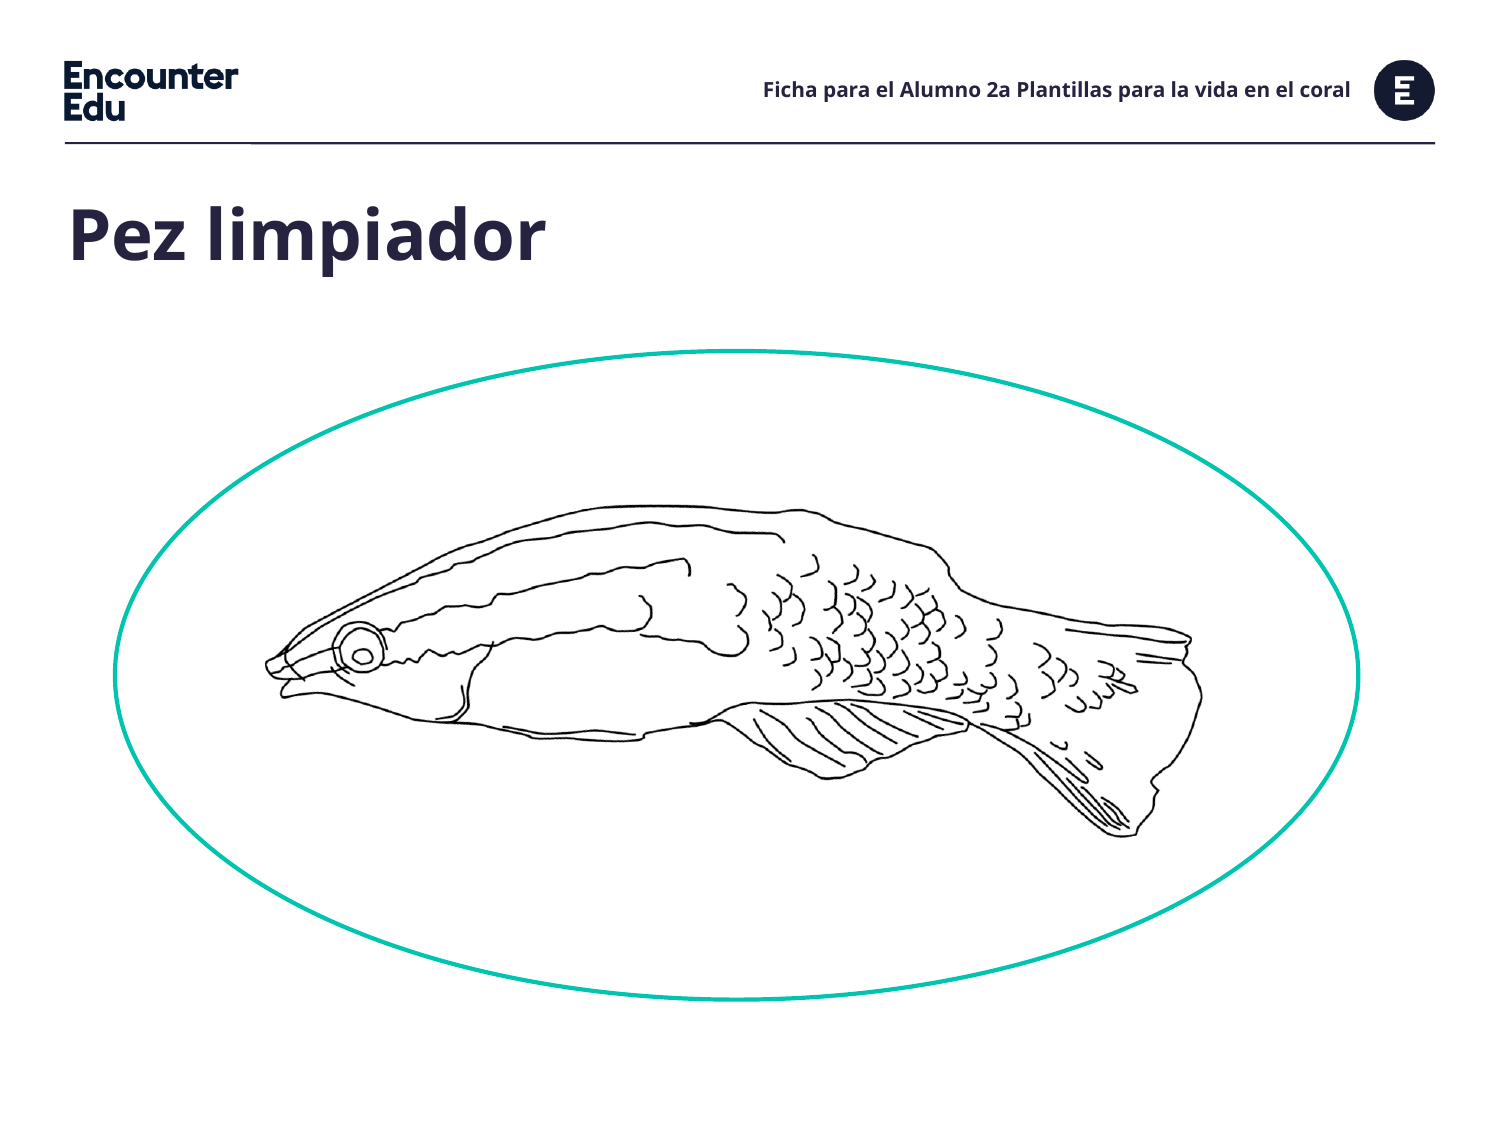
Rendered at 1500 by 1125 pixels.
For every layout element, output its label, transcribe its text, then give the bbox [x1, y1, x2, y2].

picture [279, 482, 1195, 911]
list Pez limpiador [59, 191, 929, 394]
text_box [114, 366, 1359, 895]
picture [1372, 58, 1436, 122]
picture [1095, 399, 1151, 433]
picture [315, 915, 464, 993]
title Ficha para el Alumno 2a Plantillas para la vida en el coral [749, 67, 1359, 114]
picture [60, 59, 243, 122]
text_box [309, 911, 1164, 1000]
